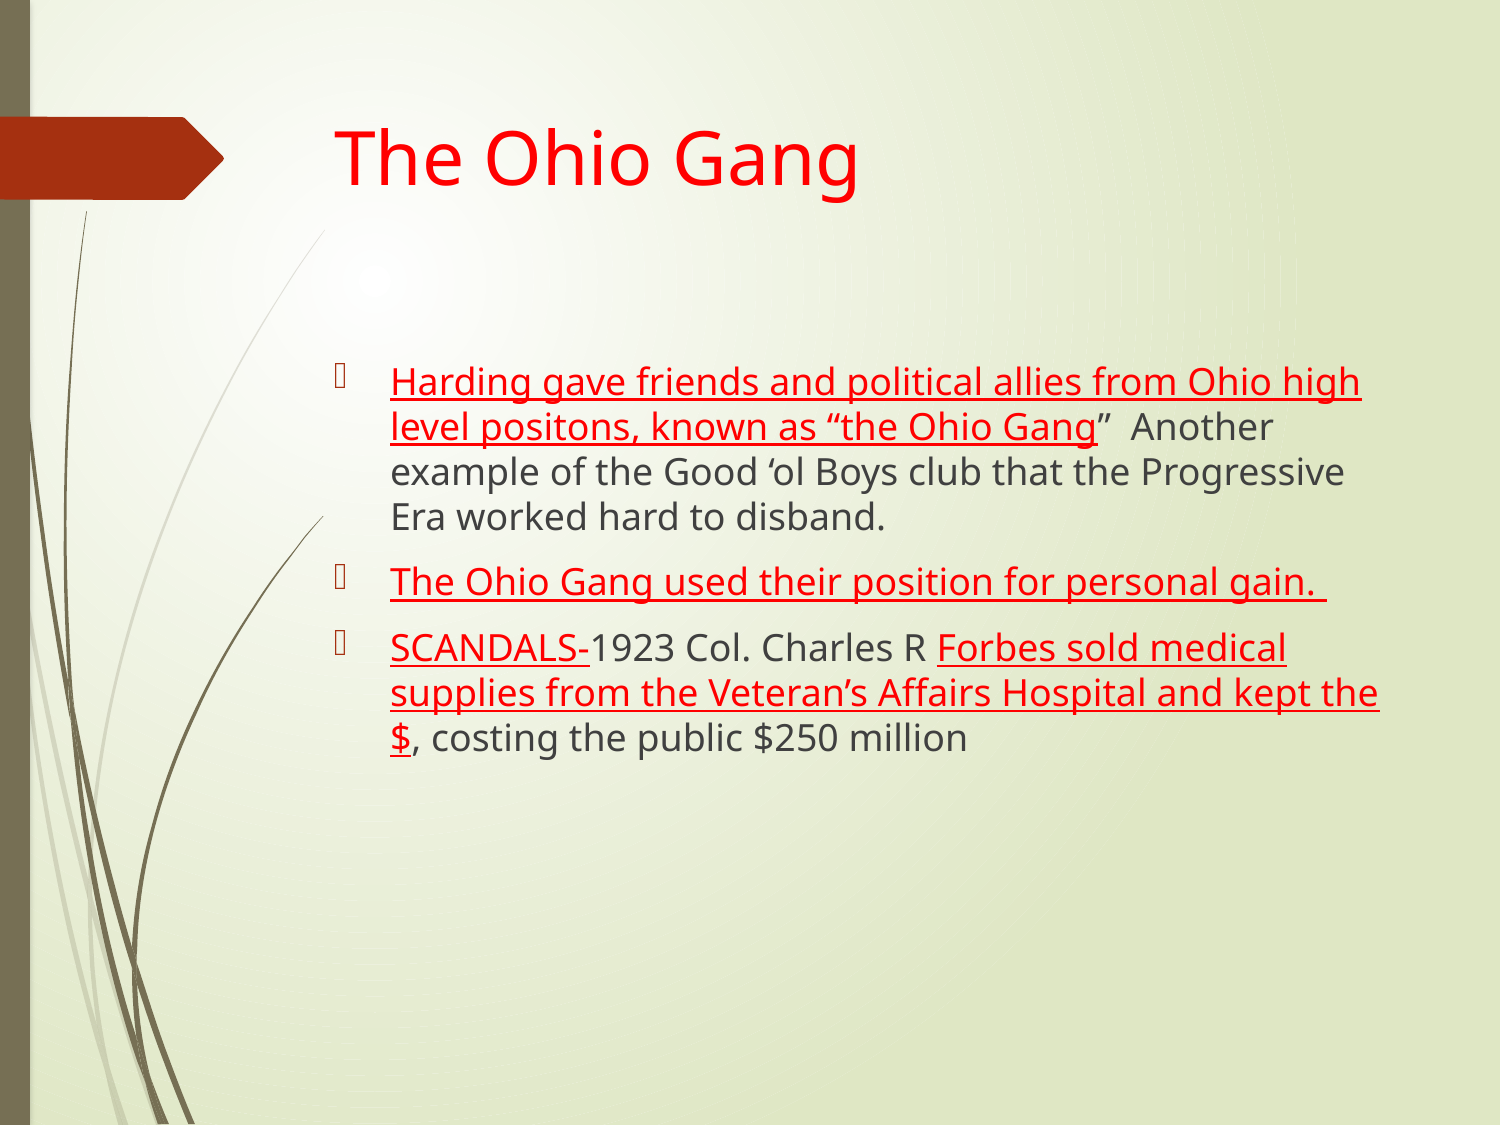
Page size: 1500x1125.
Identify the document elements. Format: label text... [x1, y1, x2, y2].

list Harding gave friends and political allies from Ohio high level positons, known as “the Ohio Gang” Another example of the Good ‘ol Boys club that the Progressive Era worked hard to disband. The Ohio Gang used their position for personal gain. SCANDALS-1923 Col. Charles R Forbes sold medical supplies from the Veteran’s Affairs Hospital and kept the $, costing the public $250 million [318, 350, 1400, 970]
title The Ohio Gang [319, 102, 1400, 313]
